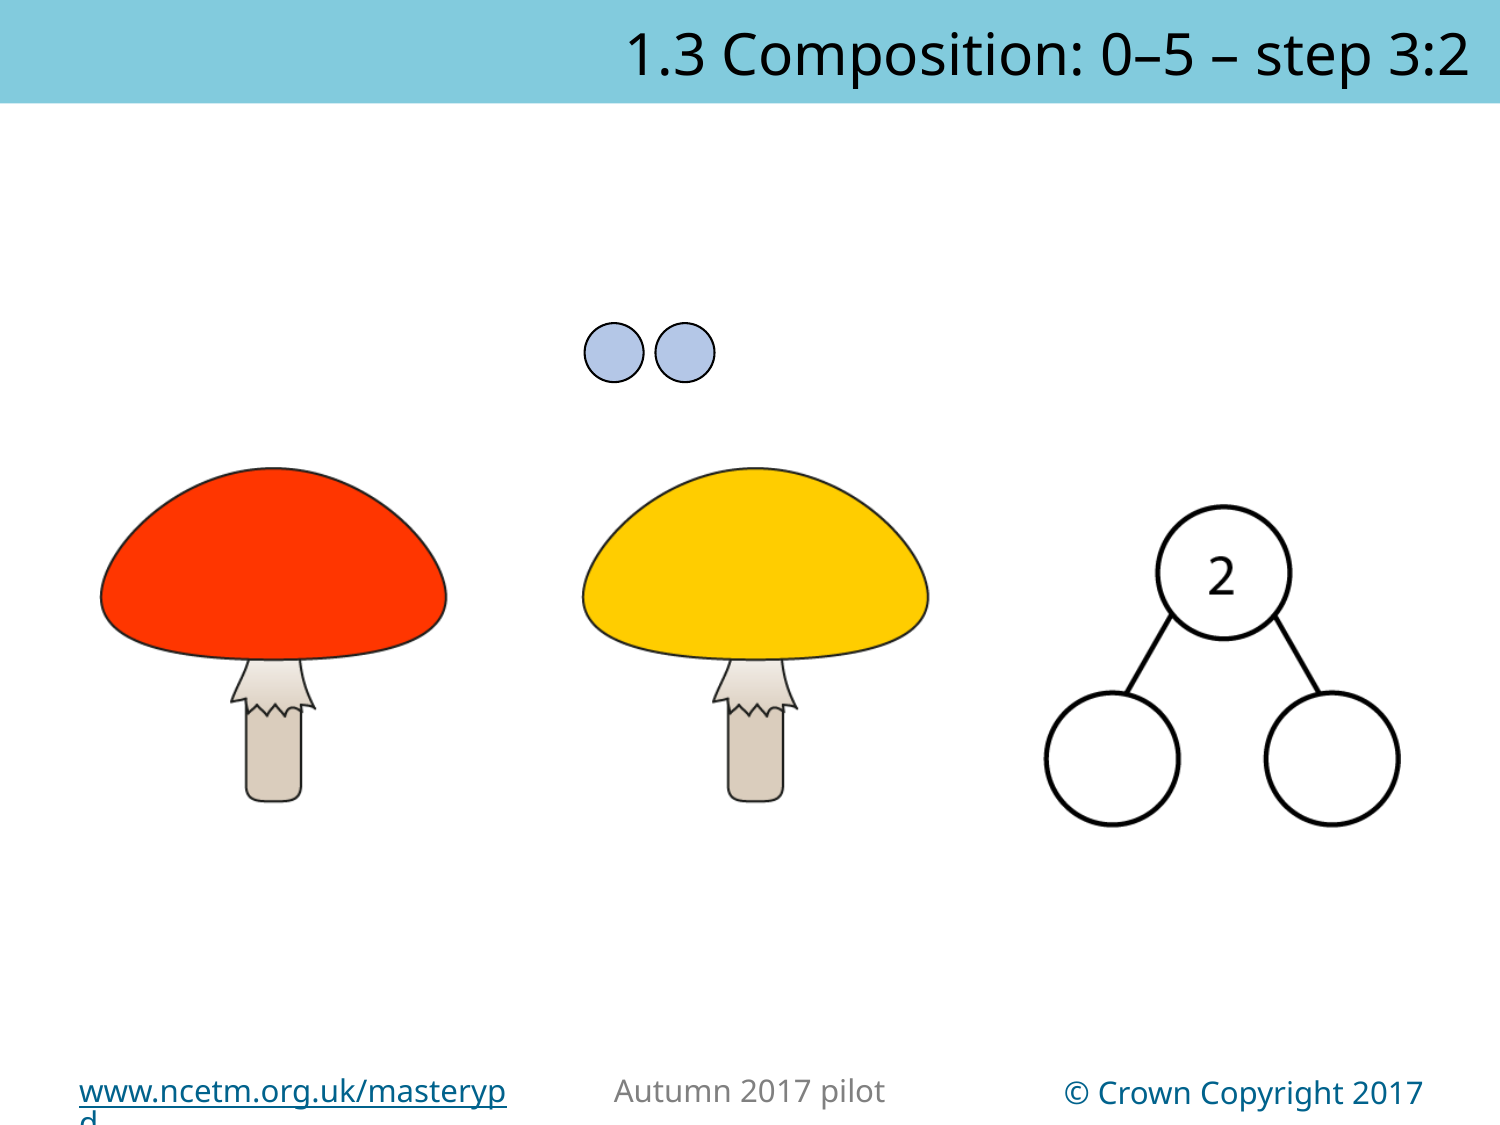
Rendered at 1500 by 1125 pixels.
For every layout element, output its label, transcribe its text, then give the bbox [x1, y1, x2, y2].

picture [99, 455, 1401, 866]
text_box [655, 323, 715, 383]
text_box [584, 323, 644, 383]
list 1.3 Composition: 0–5 – step 3:2 [0, 0, 1500, 104]
